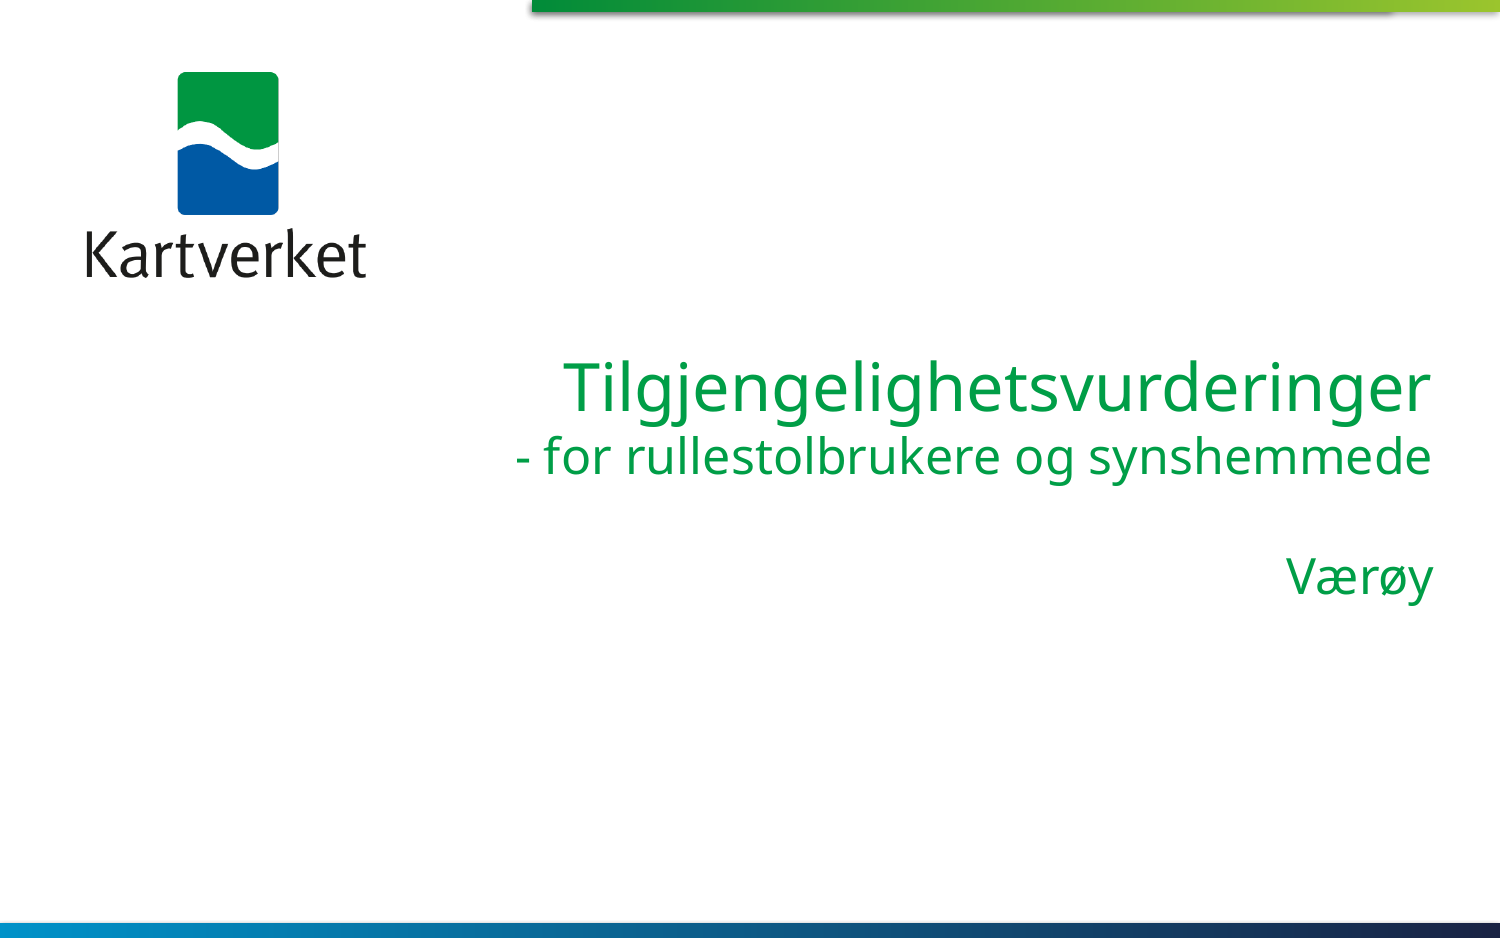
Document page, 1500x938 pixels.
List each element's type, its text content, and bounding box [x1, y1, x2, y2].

text_box Tilgjengelighetsvurderinger - for rullestolbrukere og synshemmede Værøy [66, 337, 1449, 613]
